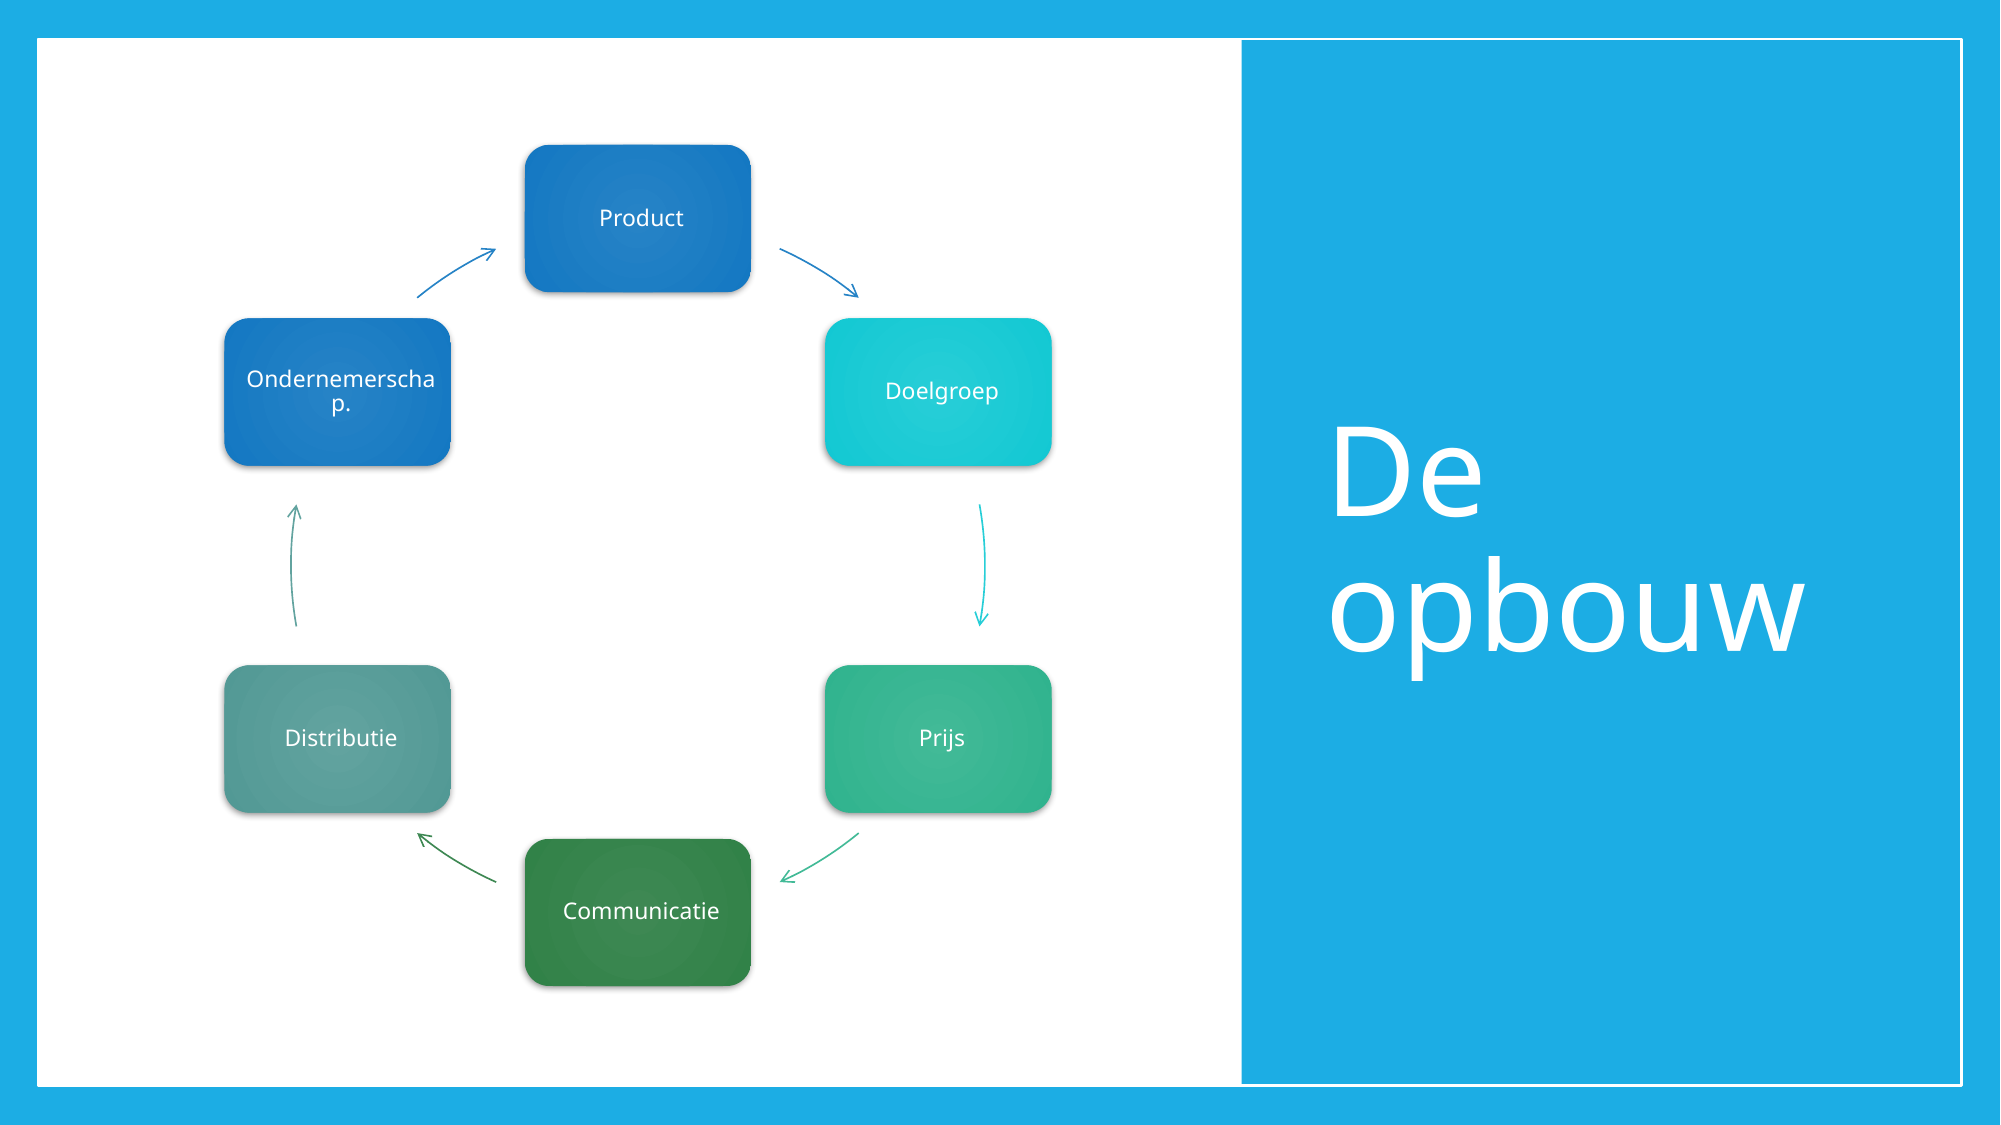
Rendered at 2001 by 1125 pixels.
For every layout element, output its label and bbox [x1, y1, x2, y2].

list [141, 144, 1135, 987]
text_box [37, 38, 1963, 1087]
